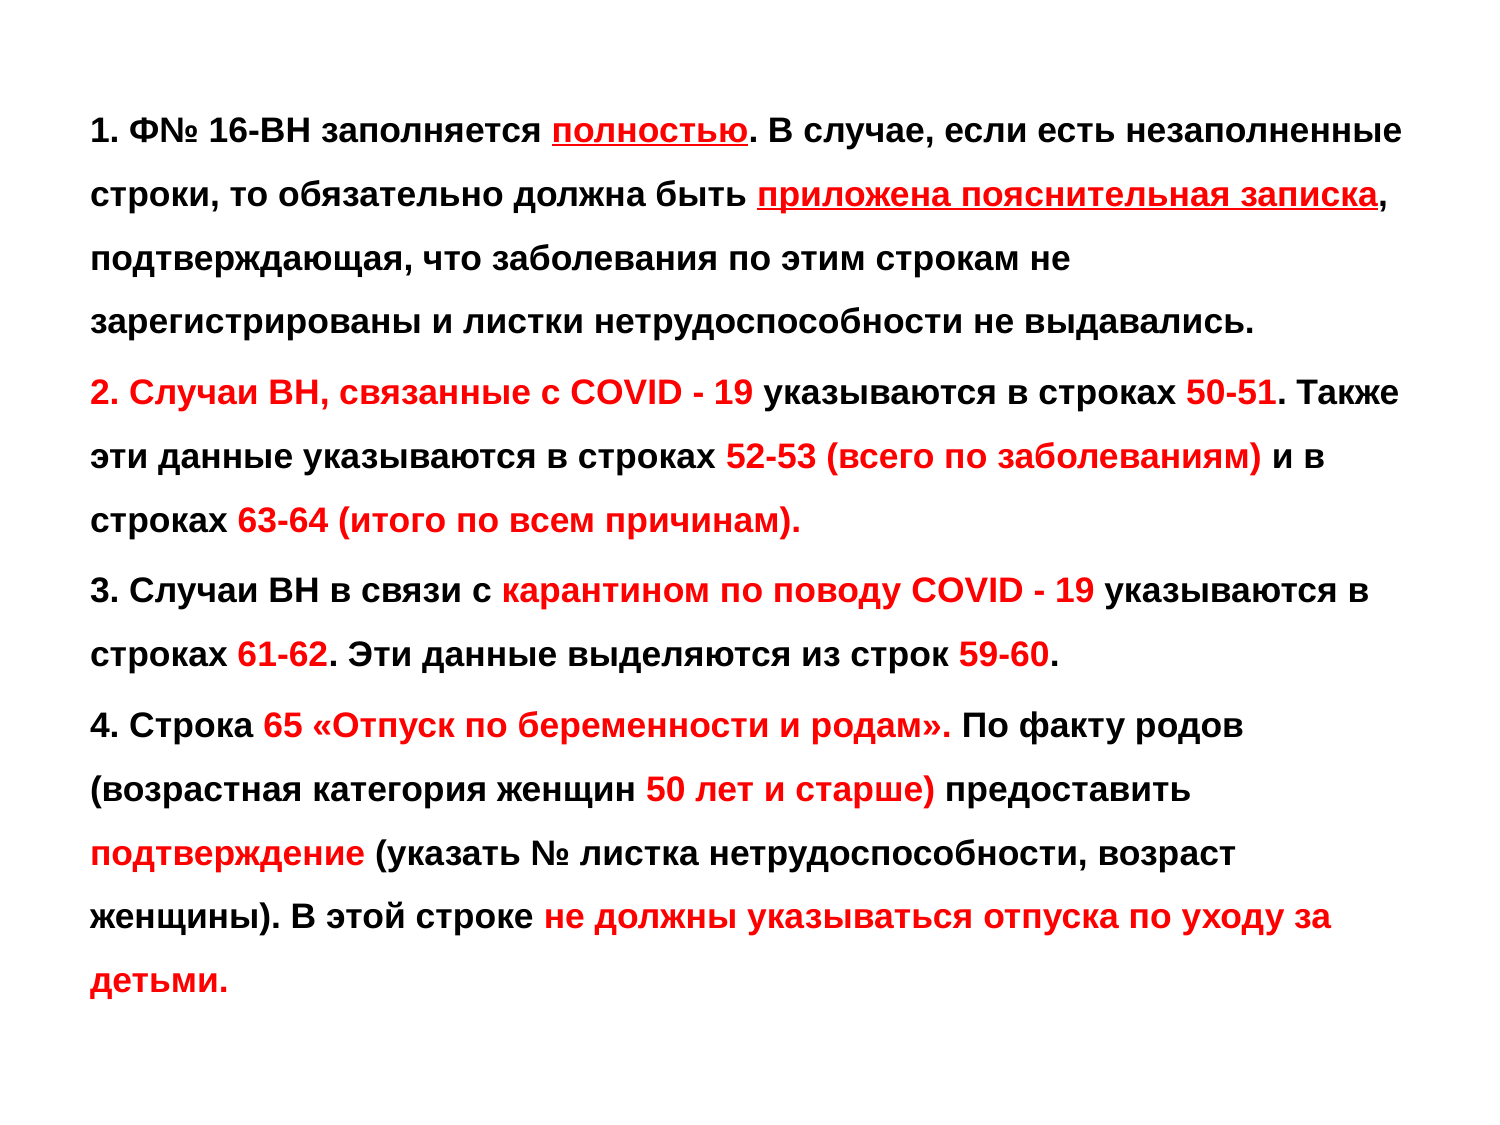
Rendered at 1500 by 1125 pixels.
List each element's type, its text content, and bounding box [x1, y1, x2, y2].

list 1. Ф№ 16-ВН заполняется полностью. В случае, если есть незаполненные строки, то обязательно должна быть приложена пояснительная записка, подтверждающая, что заболевания по этим строкам не зарегистрированы и листки нетрудоспособности не выдавались. 2. Случаи ВН, связанные с COVID - 19 указываются в строках 50-51. Также эти данные указываются в строках 52-53 (всего по заболеваниям) и в строках 63-64 (итого по всем причинам). 3. Случаи ВН в связи с карантином по поводу COVID - 19 указываются в строках 61-62. Эти данные выделяются из строк 59-60. 4. Строка 65 «Отпуск по беременности и родам». По факту родов (возрастная категория женщин 50 лет и старше) предоставить подтверждение (указать № листка нетрудоспособности, возраст женщины). В этой строке не должны указываться отпуска по уходу за детьми. [75, 78, 1425, 963]
